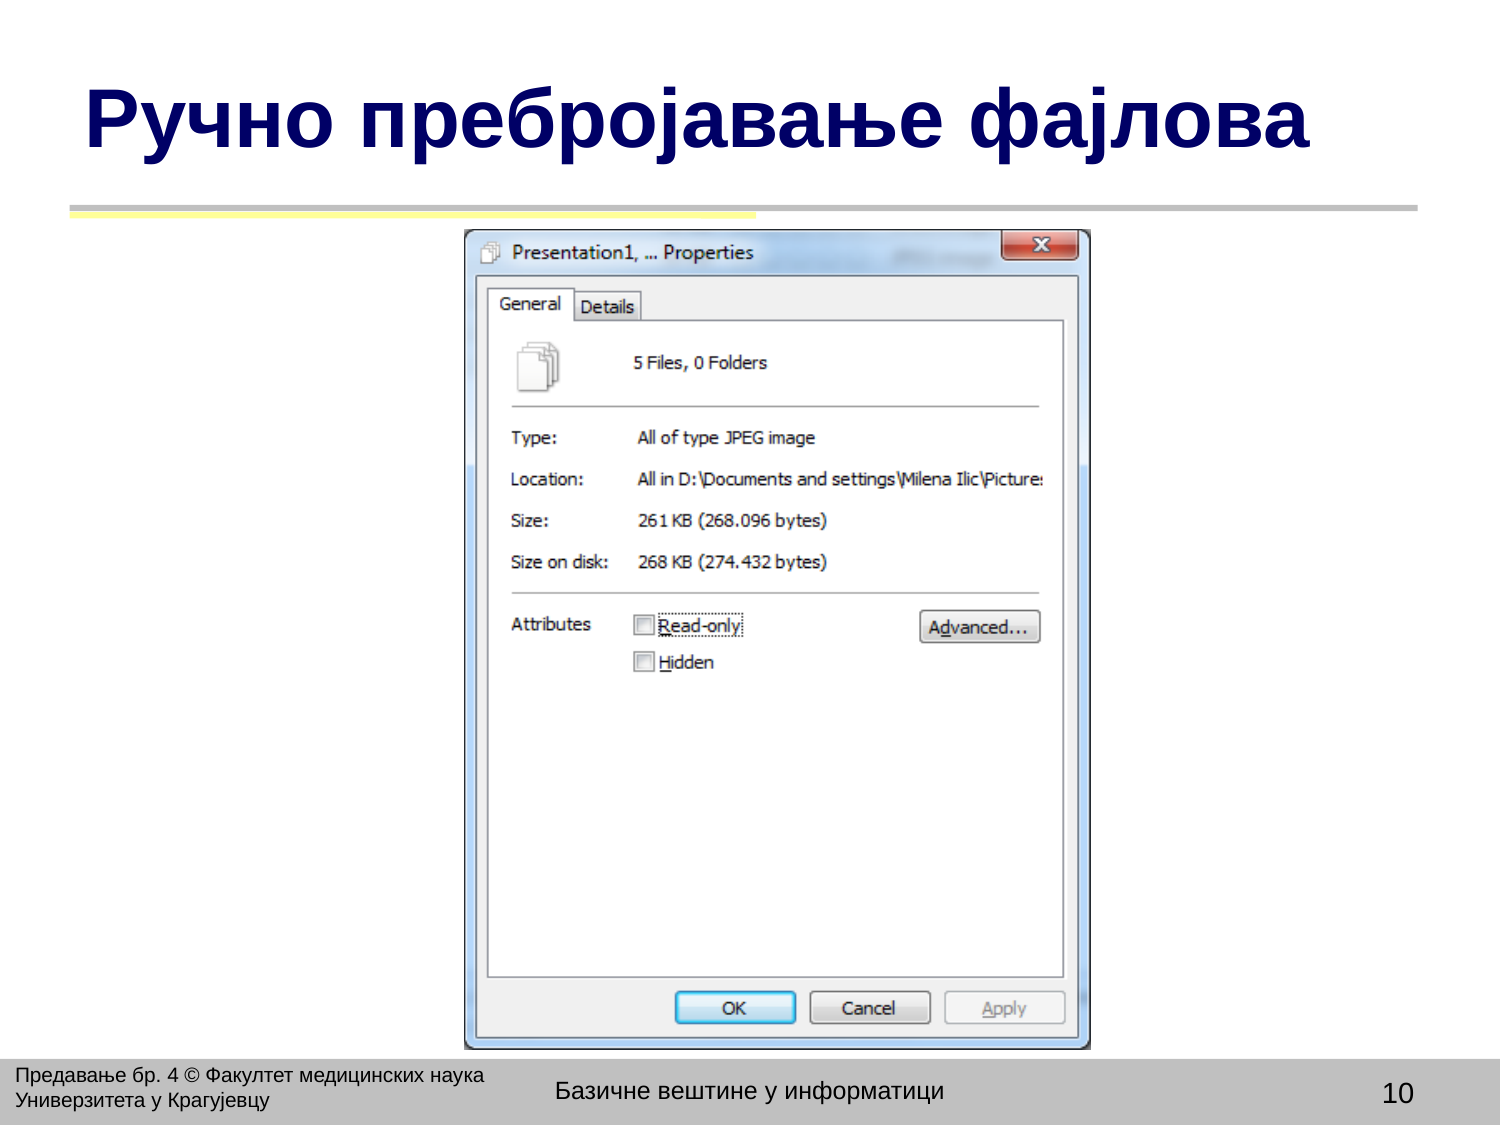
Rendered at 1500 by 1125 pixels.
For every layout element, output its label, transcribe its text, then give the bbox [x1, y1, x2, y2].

footer Базичне вештине у информатици [512, 1066, 988, 1125]
title Ручно пребројавање фајлова [69, 19, 1426, 208]
slide_number 10 [1079, 1066, 1430, 1125]
slide_number Предавање бр. 4 © Факултет медицинских наука Универзитета у Крагујевцу [0, 1053, 617, 1108]
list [464, 229, 1091, 1051]
